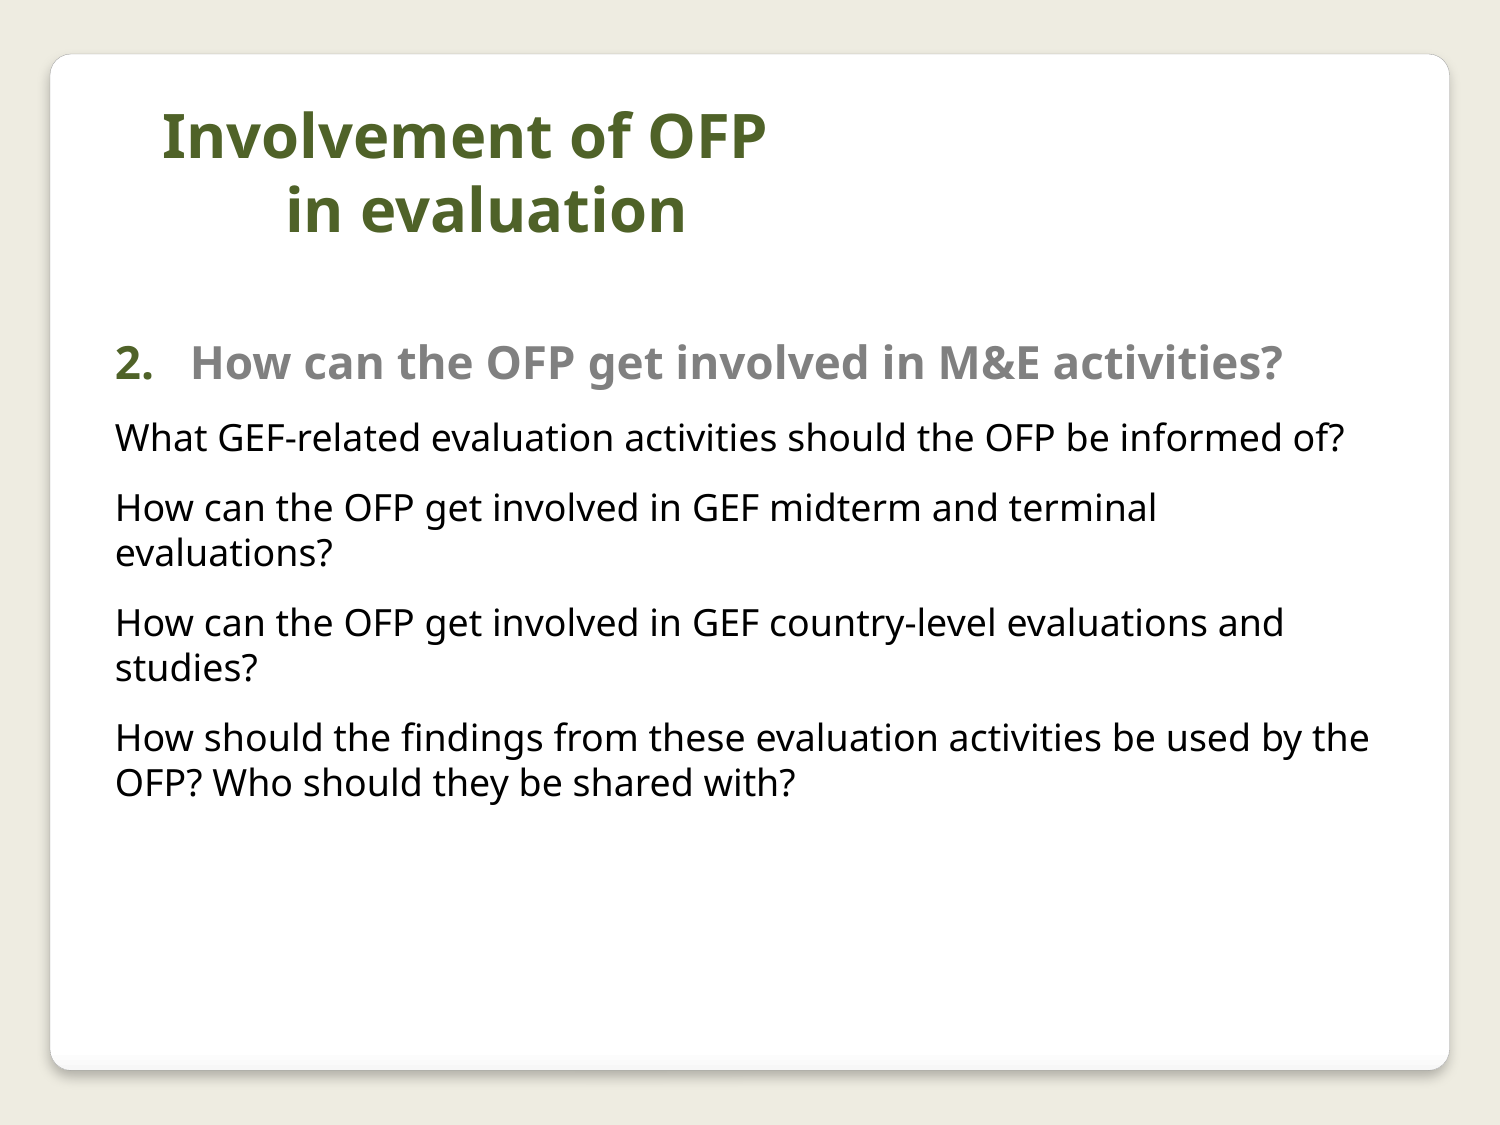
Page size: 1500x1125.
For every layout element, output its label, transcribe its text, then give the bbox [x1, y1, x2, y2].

title Involvement of OFP in evaluation [147, 90, 1443, 327]
list How can the OFP get involved in M&E activities? What GEF-related evaluation activities should the OFP be informed of? How can the OFP get involved in GEF midterm and terminal evaluations? How can the OFP get involved in GEF country-level evaluations and studies? How should the findings from these evaluation activities be used by the OFP? Who should they be shared with? [100, 326, 1400, 965]
